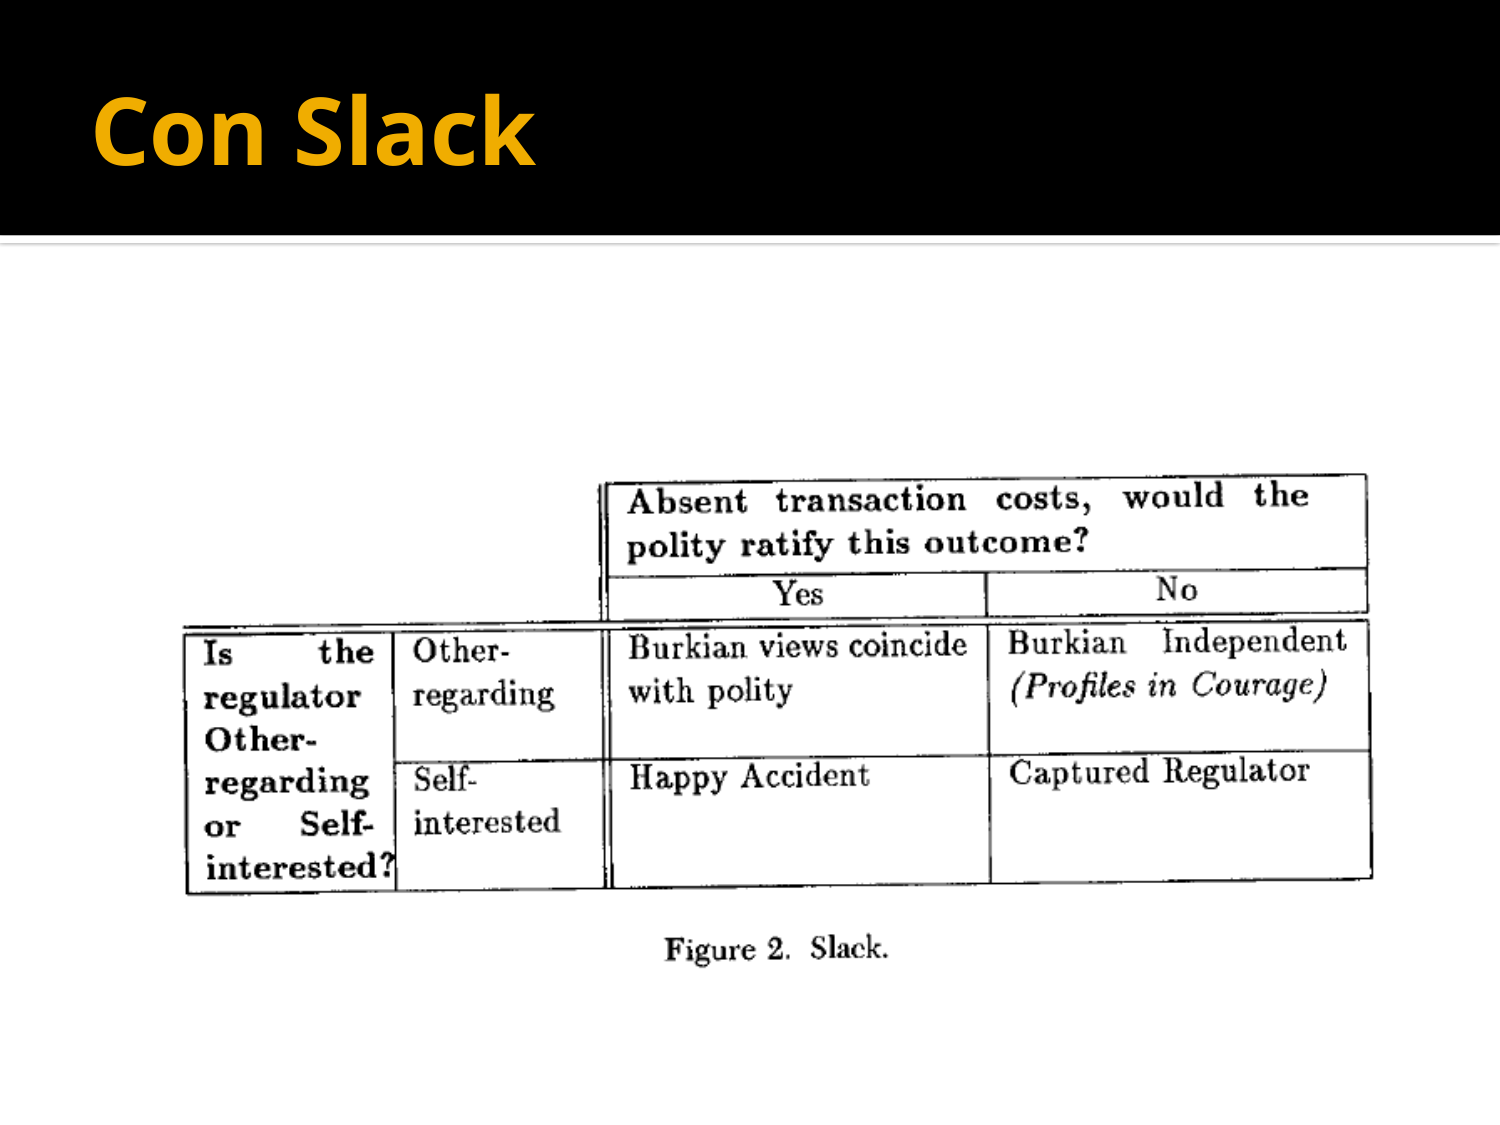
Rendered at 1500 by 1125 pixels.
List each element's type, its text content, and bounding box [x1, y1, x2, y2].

title Con Slack [75, 25, 1425, 231]
picture [99, 427, 1422, 1025]
